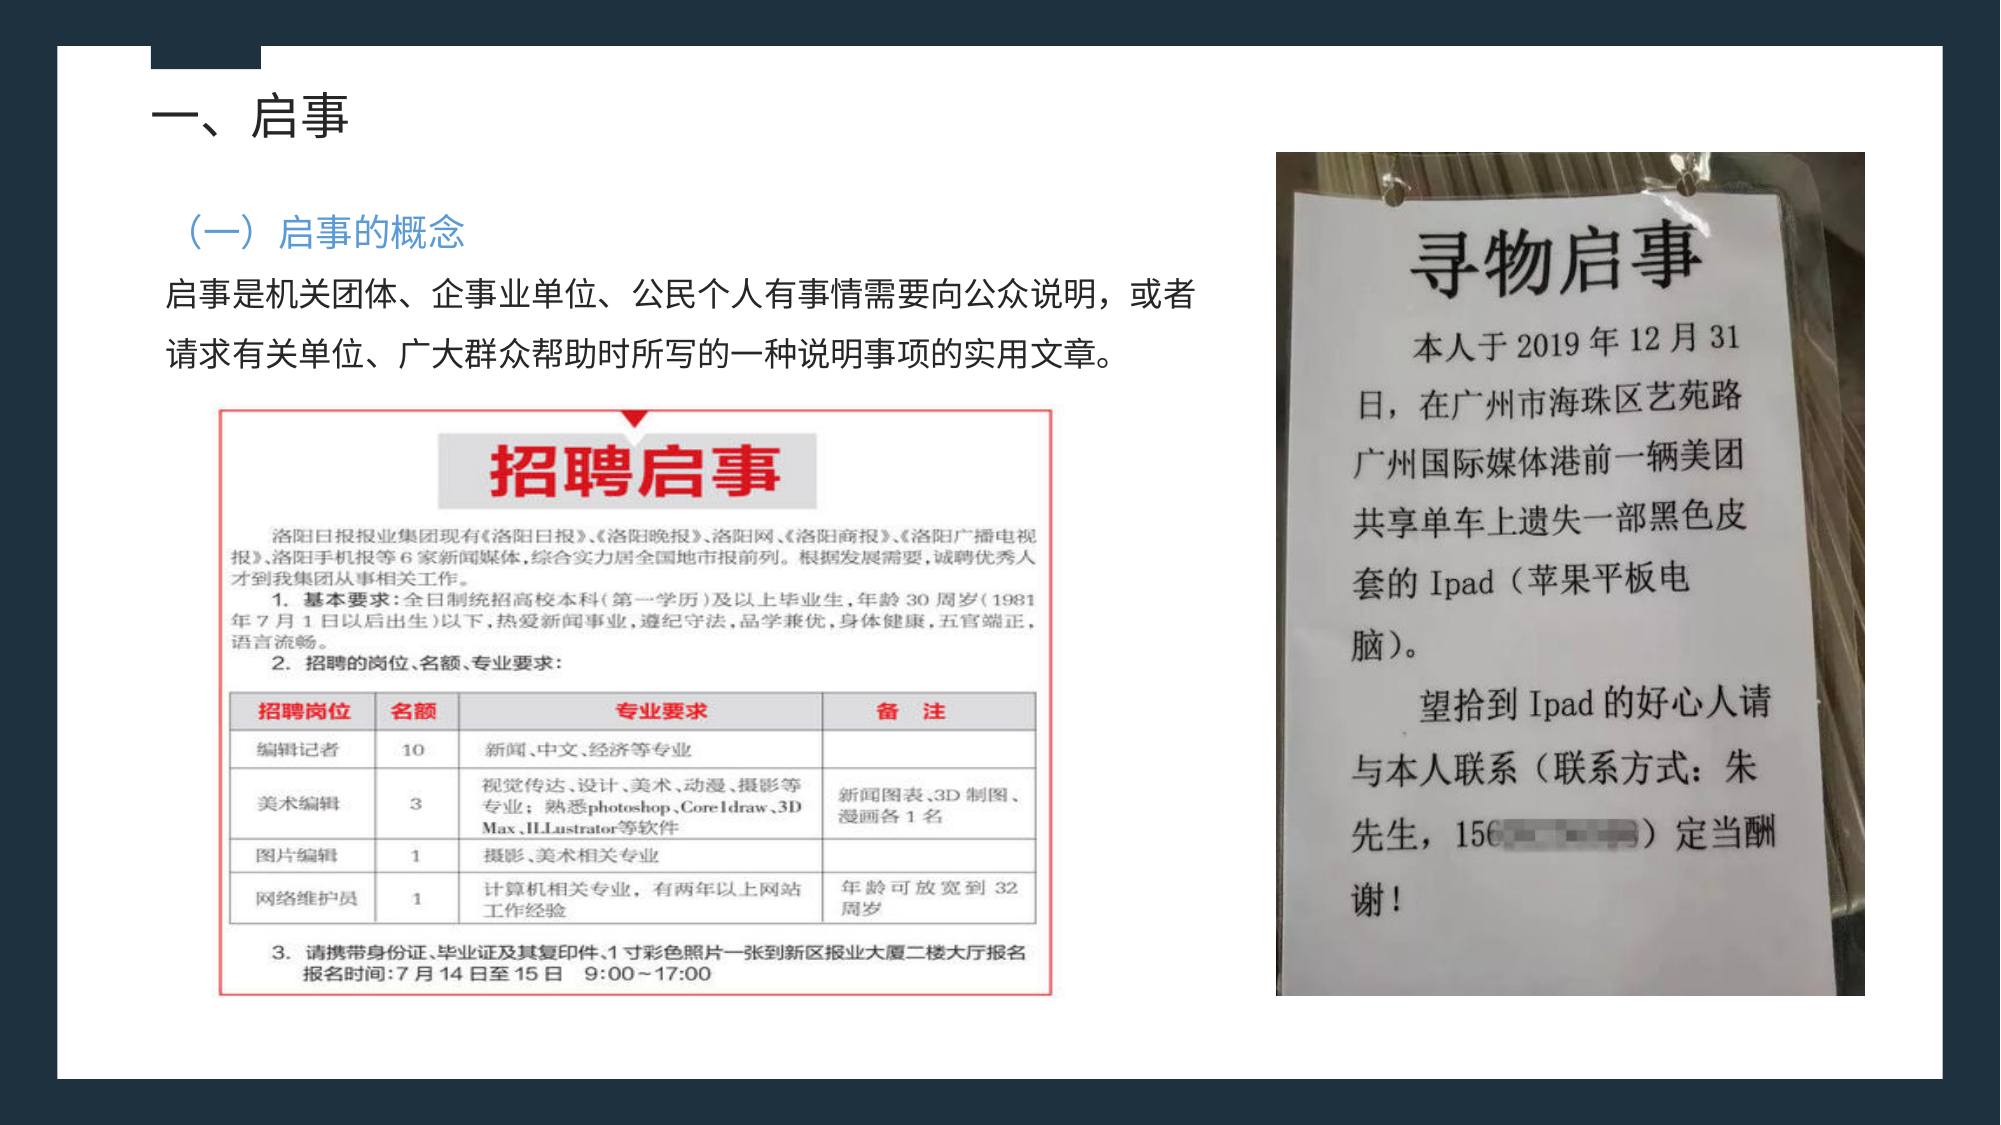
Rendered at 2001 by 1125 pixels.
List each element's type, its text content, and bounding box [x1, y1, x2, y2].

picture [198, 382, 1072, 1004]
picture [1276, 152, 1865, 996]
text_box 一、启事 [150, 77, 622, 153]
text_box （一）启事的概念 启事是机关团体、企事业单位、公民个人有事情需要向公众说明，或者请求有关单位、广大群众帮助时所写的一种说明事项的实用文章。 [150, 178, 1212, 381]
